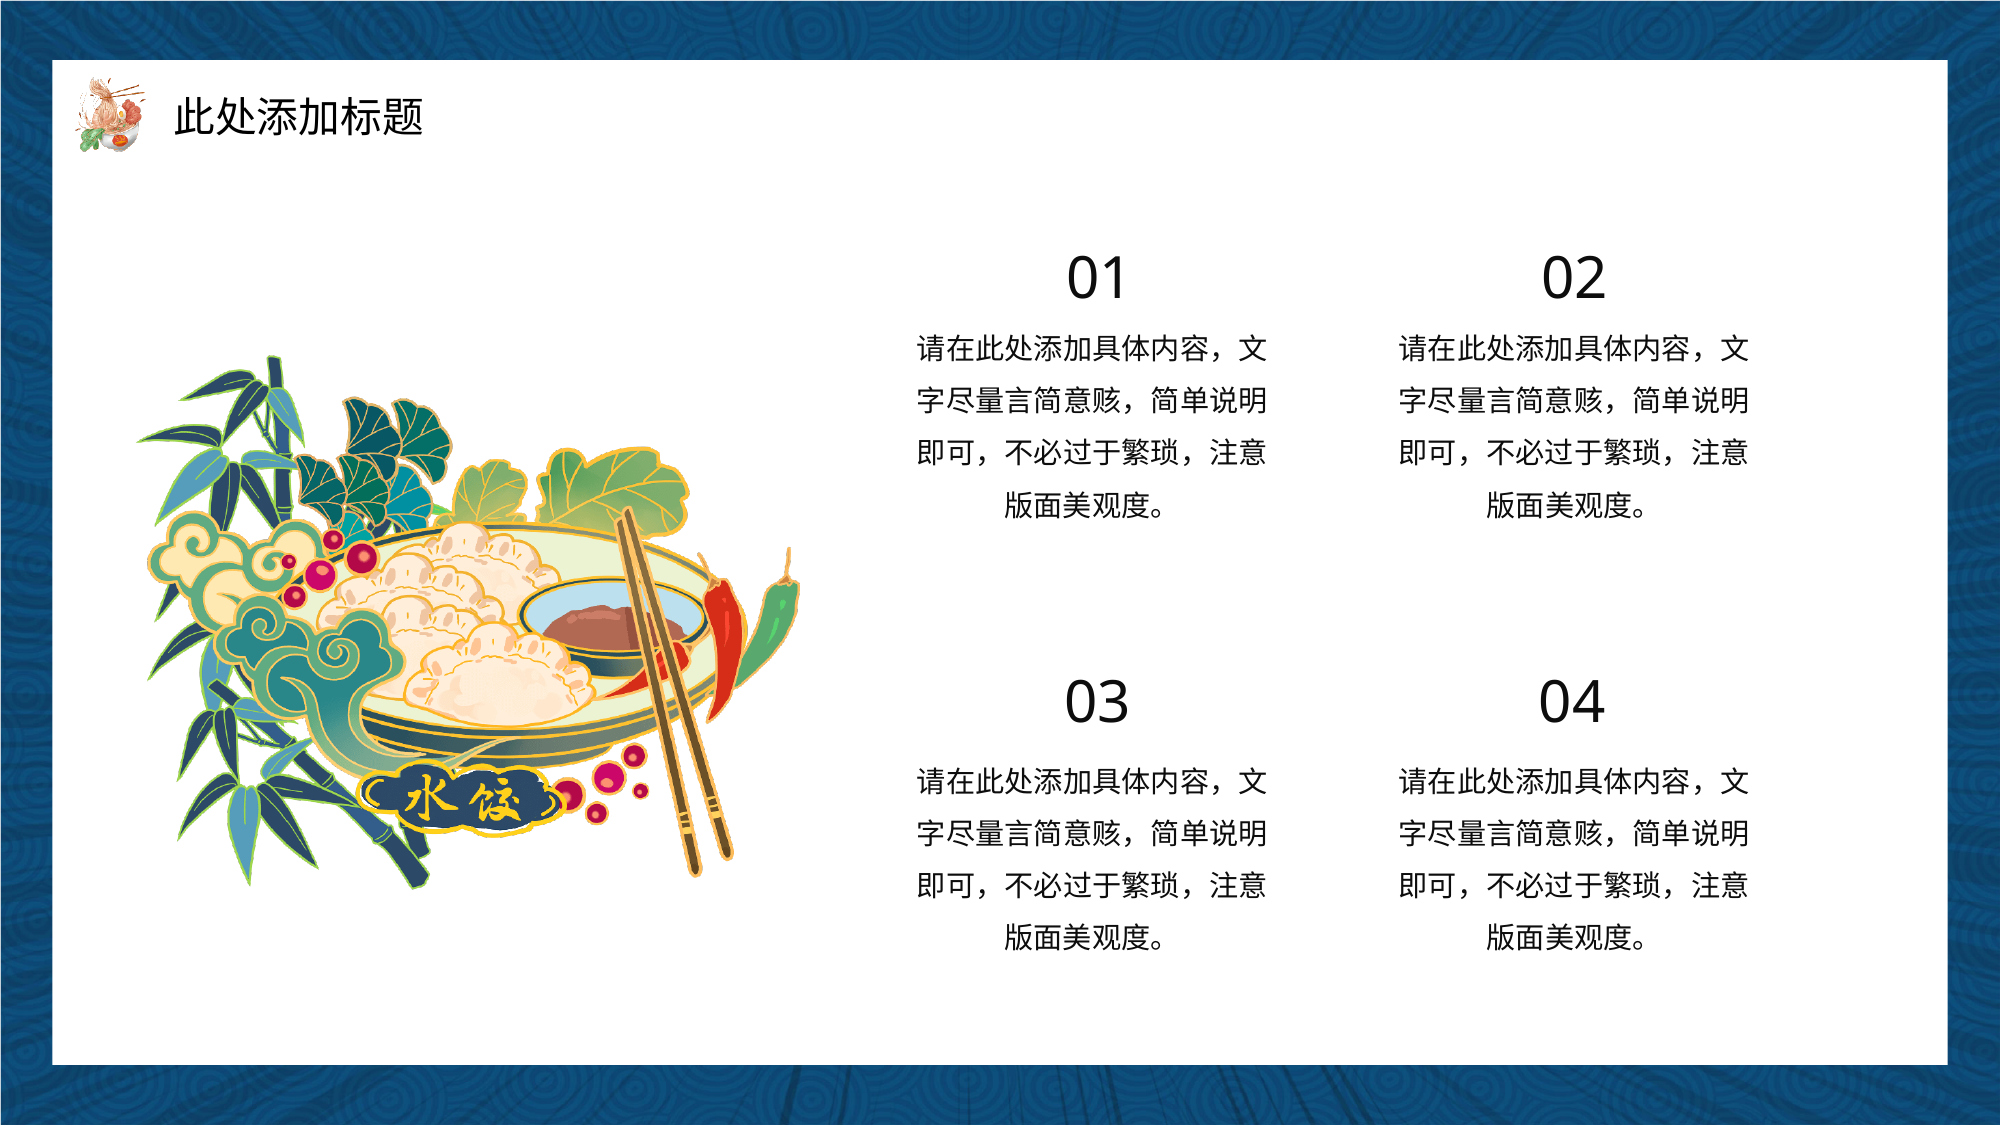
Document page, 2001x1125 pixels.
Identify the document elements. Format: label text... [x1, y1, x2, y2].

text_box 03 [1049, 657, 1169, 742]
text_box 请在此处添加具体内容，文字尽量言简意赅，简单说明即可，不必过于繁琐，注意版面美观度。 [1379, 738, 1769, 962]
text_box 请在此处添加具体内容，文字尽量言简意赅，简单说明即可，不必过于繁琐，注意版面美观度。 [897, 738, 1287, 962]
text_box 01 [1051, 232, 1171, 318]
text_box 此处添加标题 [173, 91, 465, 142]
text_box 04 [1524, 657, 1644, 742]
text_box 02 [1526, 232, 1646, 318]
picture [3, 2, 2000, 1125]
text_box 请在此处添加具体内容，文字尽量言简意赅，简单说明即可，不必过于繁琐，注意版面美观度。 [1379, 306, 1769, 530]
text_box 请在此处添加具体内容，文字尽量言简意赅，简单说明即可，不必过于繁琐，注意版面美观度。 [897, 306, 1287, 530]
